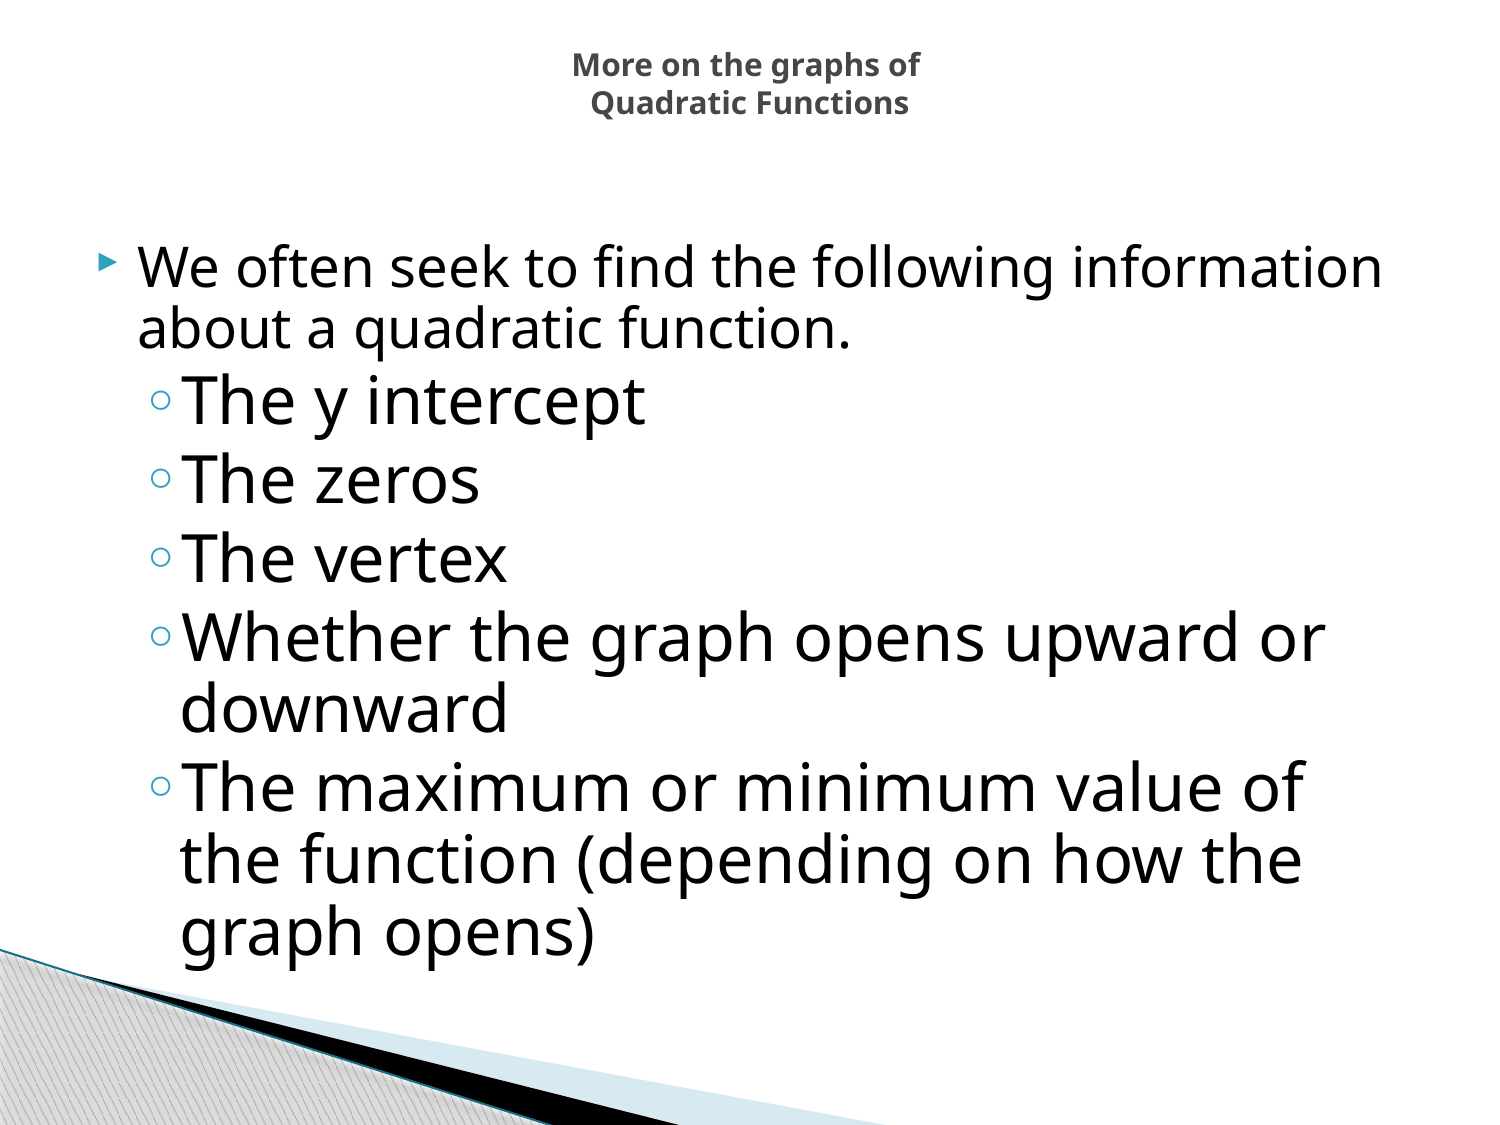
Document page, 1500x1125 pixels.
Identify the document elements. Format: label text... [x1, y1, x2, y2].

list We often seek to find the following information about a quadratic function. The y intercept The zeros The vertex Whether the graph opens upward or downward The maximum or minimum value of the function (depending on how the graph opens) [62, 231, 1438, 1040]
title More on the graphs of Quadratic Functions [62, 37, 1438, 129]
